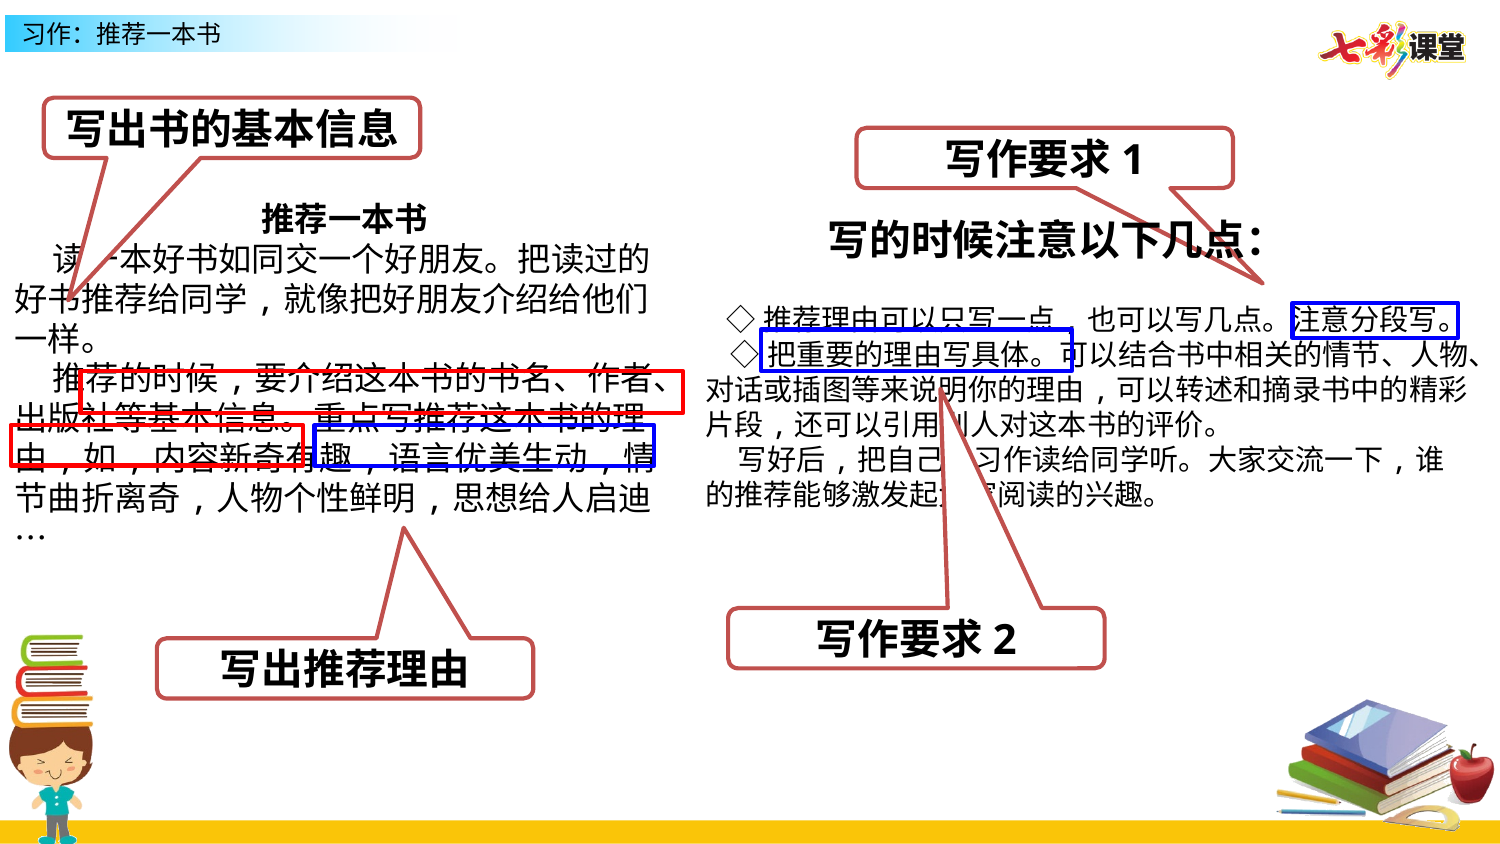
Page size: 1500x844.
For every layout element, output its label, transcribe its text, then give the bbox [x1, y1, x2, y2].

picture [1316, 20, 1468, 80]
text_box 推荐一本书 读一本好书如同交一个好朋友。把读过的好书推荐给同学,就像把好朋友介绍给他们一样。 推荐的时候,要介绍这本书的书名、作者、出版社等基本信息。重点写推荐这本书的理由,如,内容新奇有趣,语言优美生动,情节曲折离奇,人物个性鲜明,思想给人启迪… [0, 190, 691, 565]
text_box [1290, 301, 1460, 340]
text_box 写作要求1 [1233, 271, 1265, 286]
text_box [312, 423, 656, 468]
text_box [78, 369, 685, 415]
text_box 写作要求1 [854, 125, 1236, 206]
text_box [9, 423, 305, 468]
text_box 写的时候注意以下几点： [812, 206, 1364, 271]
text_box ◇推荐理由可以只写一点,也可以写几点。注意分段写。 ◇把重要的理由写具体。可以结合书中相关的情节、人物、对话或插图等来说明你的理由,可以转述和摘录书中的精彩片段,还可以引用别人对这本书的评价。 写好后,把自己的习作读给同学听。大家交流一下,谁的推荐能够激发起大家阅读的兴趣。 [691, 294, 1486, 519]
picture [1227, 662, 1500, 844]
text_box [759, 327, 1074, 373]
text_box 写出书的基本信息 [41, 95, 423, 303]
text_box 写出推荐理由 [154, 525, 536, 701]
text_box 写作要求2 [726, 386, 1107, 671]
picture [0, 616, 167, 844]
